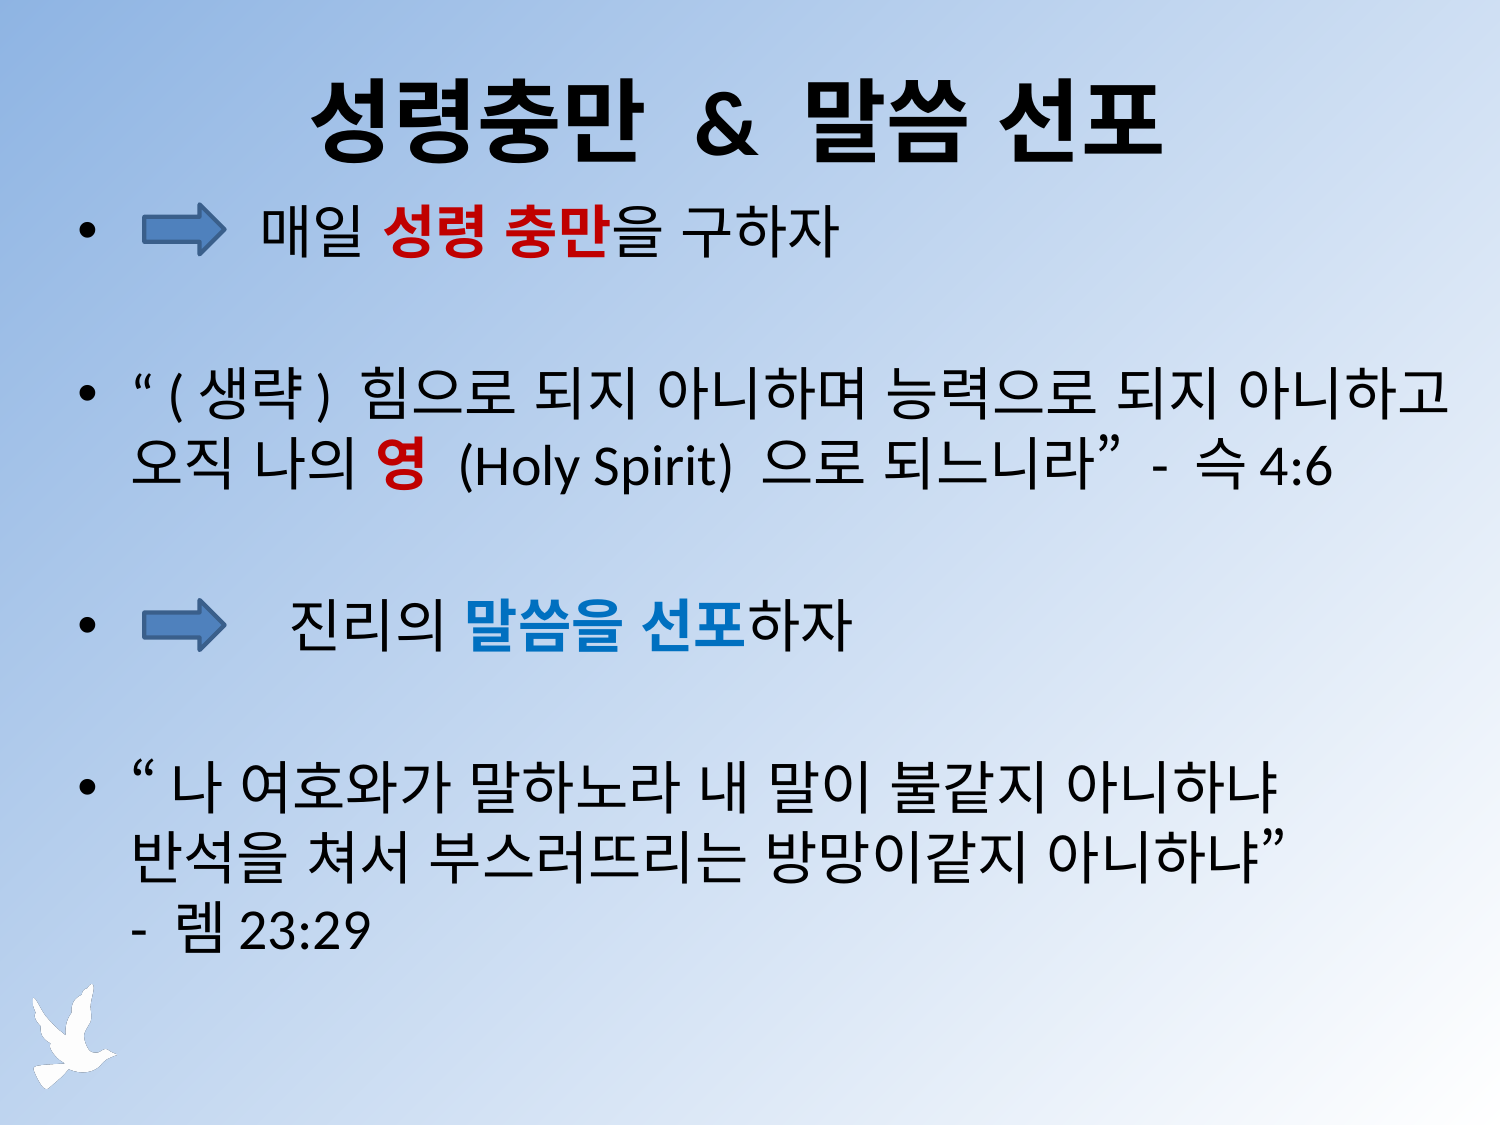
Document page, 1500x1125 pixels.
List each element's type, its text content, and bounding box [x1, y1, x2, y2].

text_box [142, 598, 227, 652]
picture [32, 983, 118, 1089]
title 성령충만 & 말씀 선포 [62, 24, 1413, 187]
list 매일 성령 충만을 구하자 “ (생략) 힘으로 되지 아니하며 능력으로 되지 아니하고 오직 나의 영 (Holy Spirit) 으로 되느니라” - 슥4:6 진리의 말씀을 선포하자 “나 여호와가 말하노라 내 말이 불같지 아니하냐 반석을 쳐서 부스러뜨리는 방망이같지 아니하냐” - 렘23:29 [62, 187, 1480, 1005]
text_box [142, 202, 227, 257]
